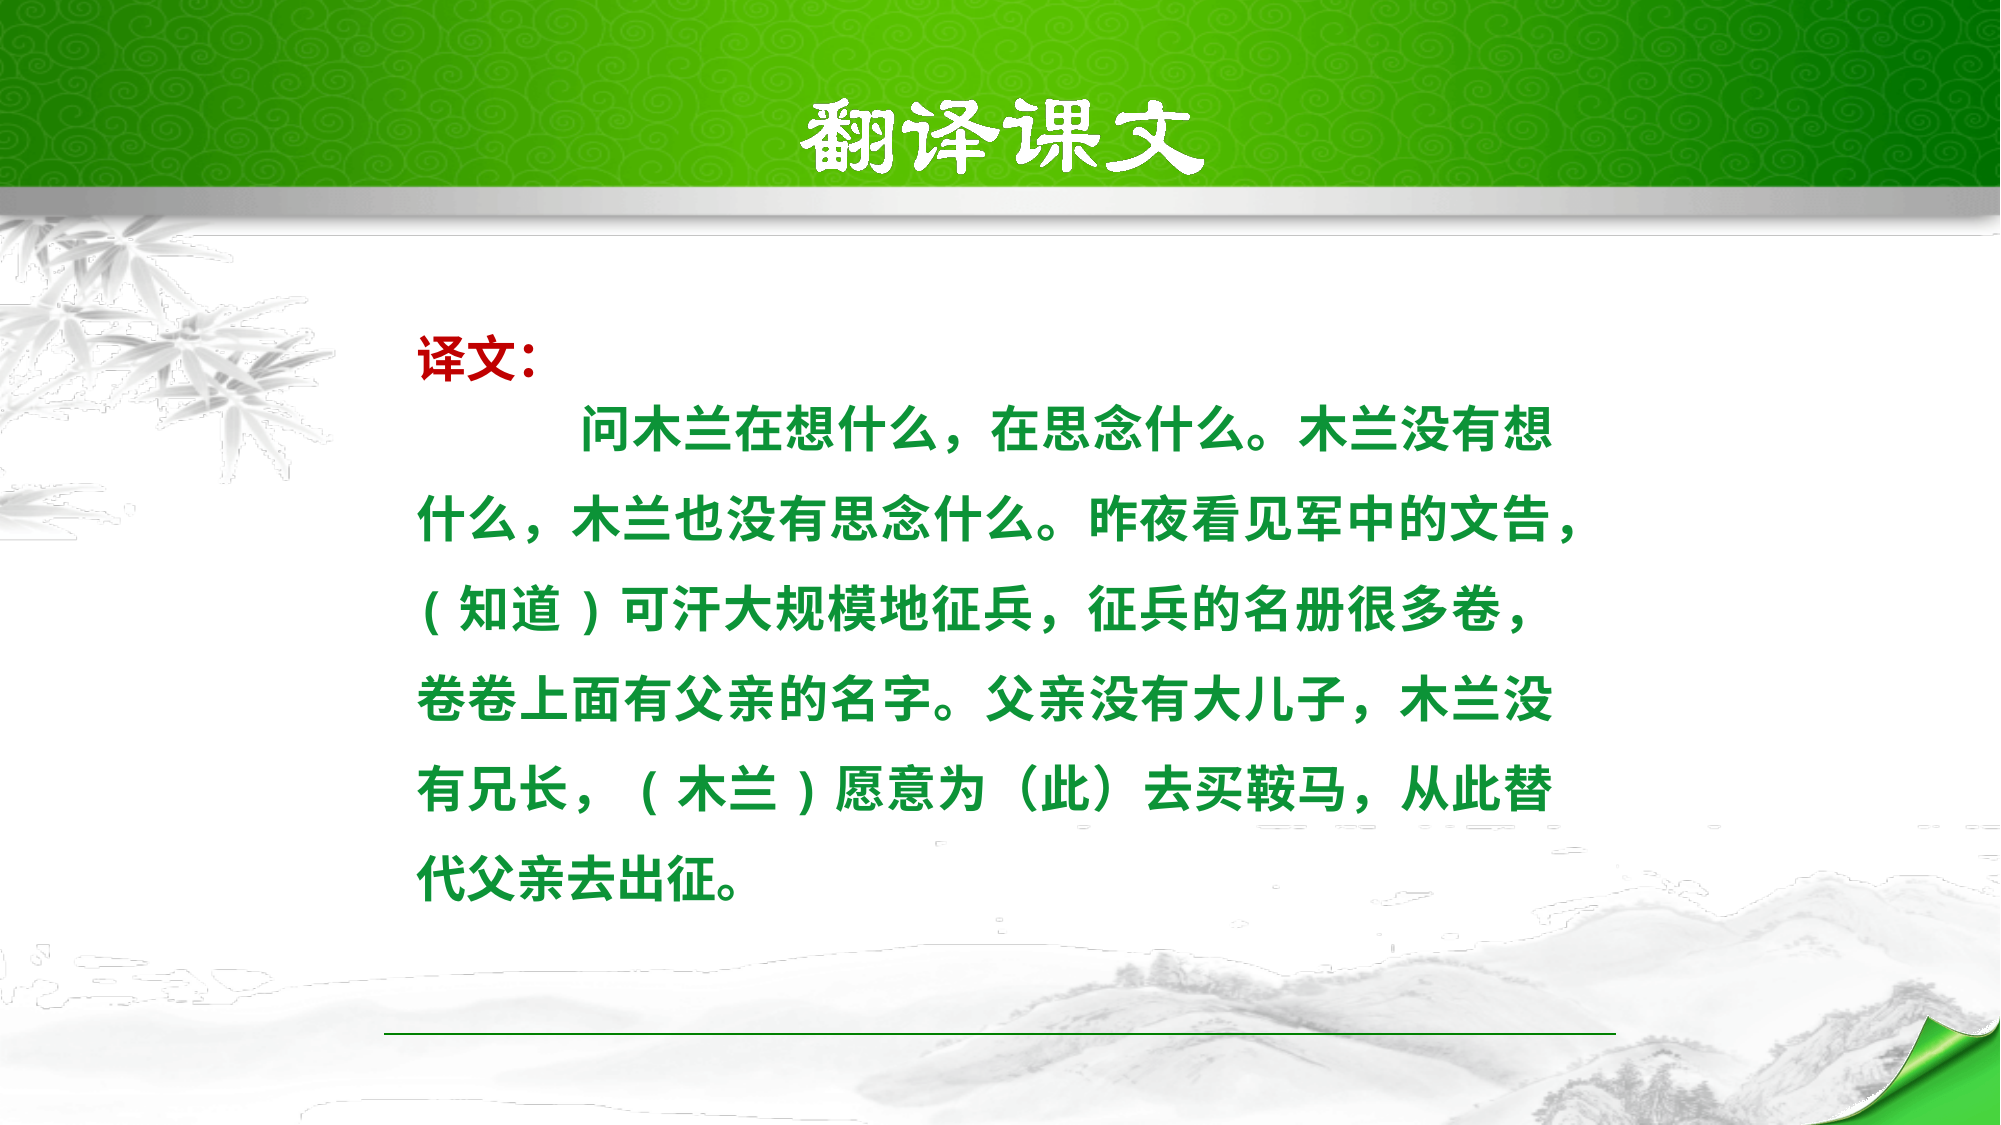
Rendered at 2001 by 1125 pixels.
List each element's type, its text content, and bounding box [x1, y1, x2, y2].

text_box 问木兰在想什么，在思念什么。木兰没有想什么，木兰也没有思念什么。昨夜看见军中的文告，(知道)可汗大规模地征兵，征兵的名册很多卷，卷卷上面有父亲的名字。父亲没有大儿子，木兰没有兄长，(木兰)愿意为（此）去买鞍马，从此替代父亲去出征。 [401, 581, 1568, 776]
picture [0, 779, 2000, 1125]
picture [0, 0, 2000, 570]
